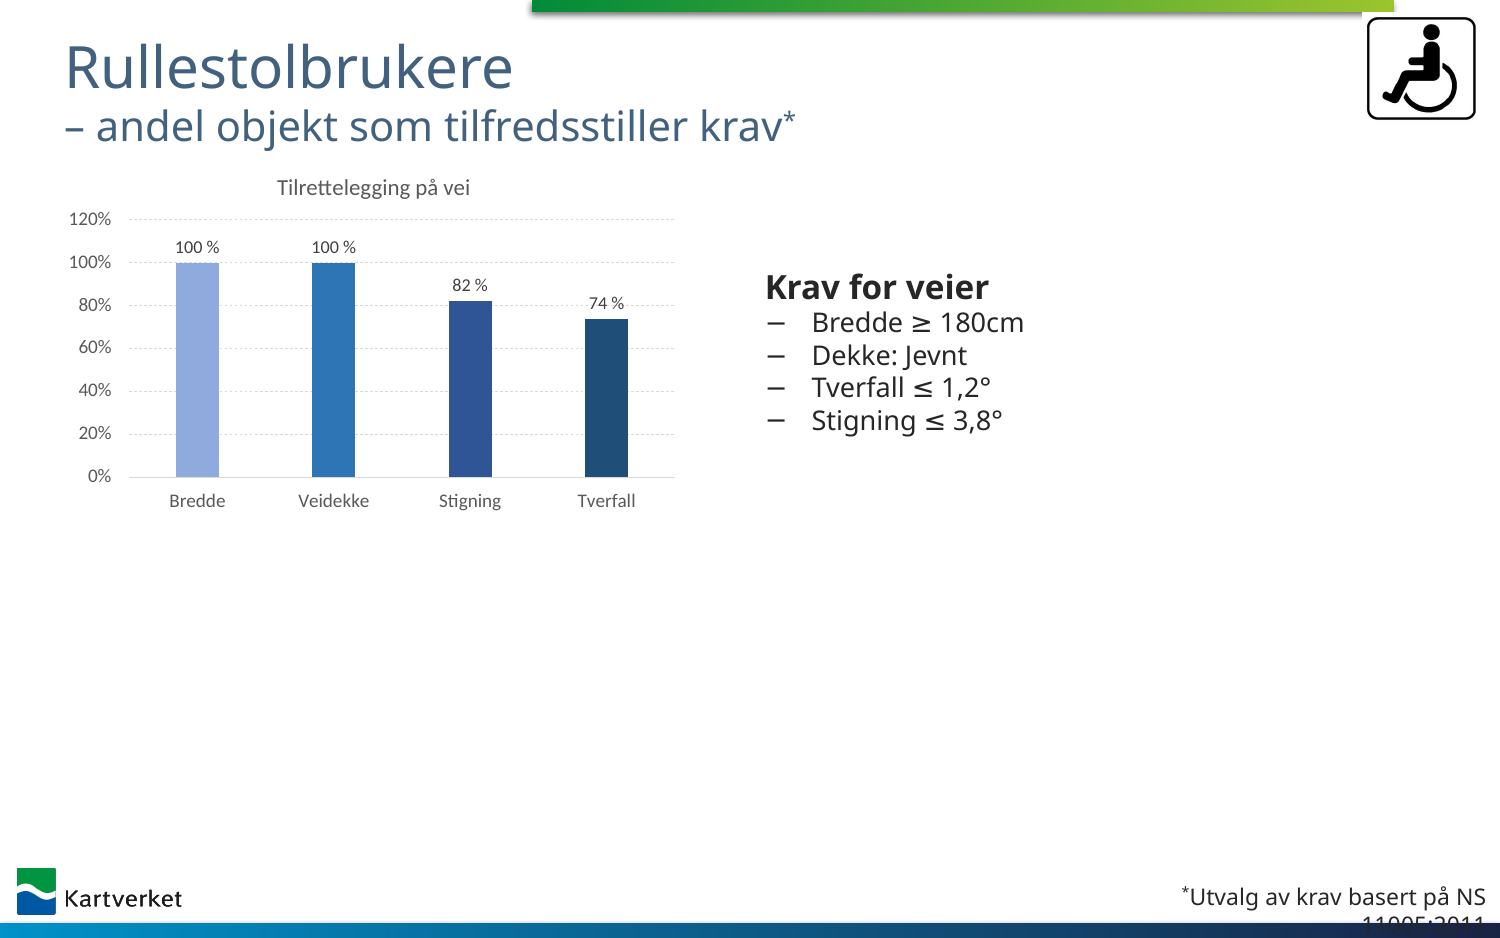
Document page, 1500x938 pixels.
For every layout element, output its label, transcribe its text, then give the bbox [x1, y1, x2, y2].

picture [62, 166, 686, 519]
picture [1362, 12, 1481, 126]
text_box *Utvalg av krav basert på NS 11005:2011 [1068, 873, 1500, 938]
text_box Rullestolbrukere – andel objekt som tilfredsstiller krav* [49, 25, 1431, 158]
text_box Krav for veier Bredde ≥ 180cm Dekke: Jevnt Tverfall ≤ 1,2° Stigning ≤ 3,8° [750, 258, 1234, 444]
